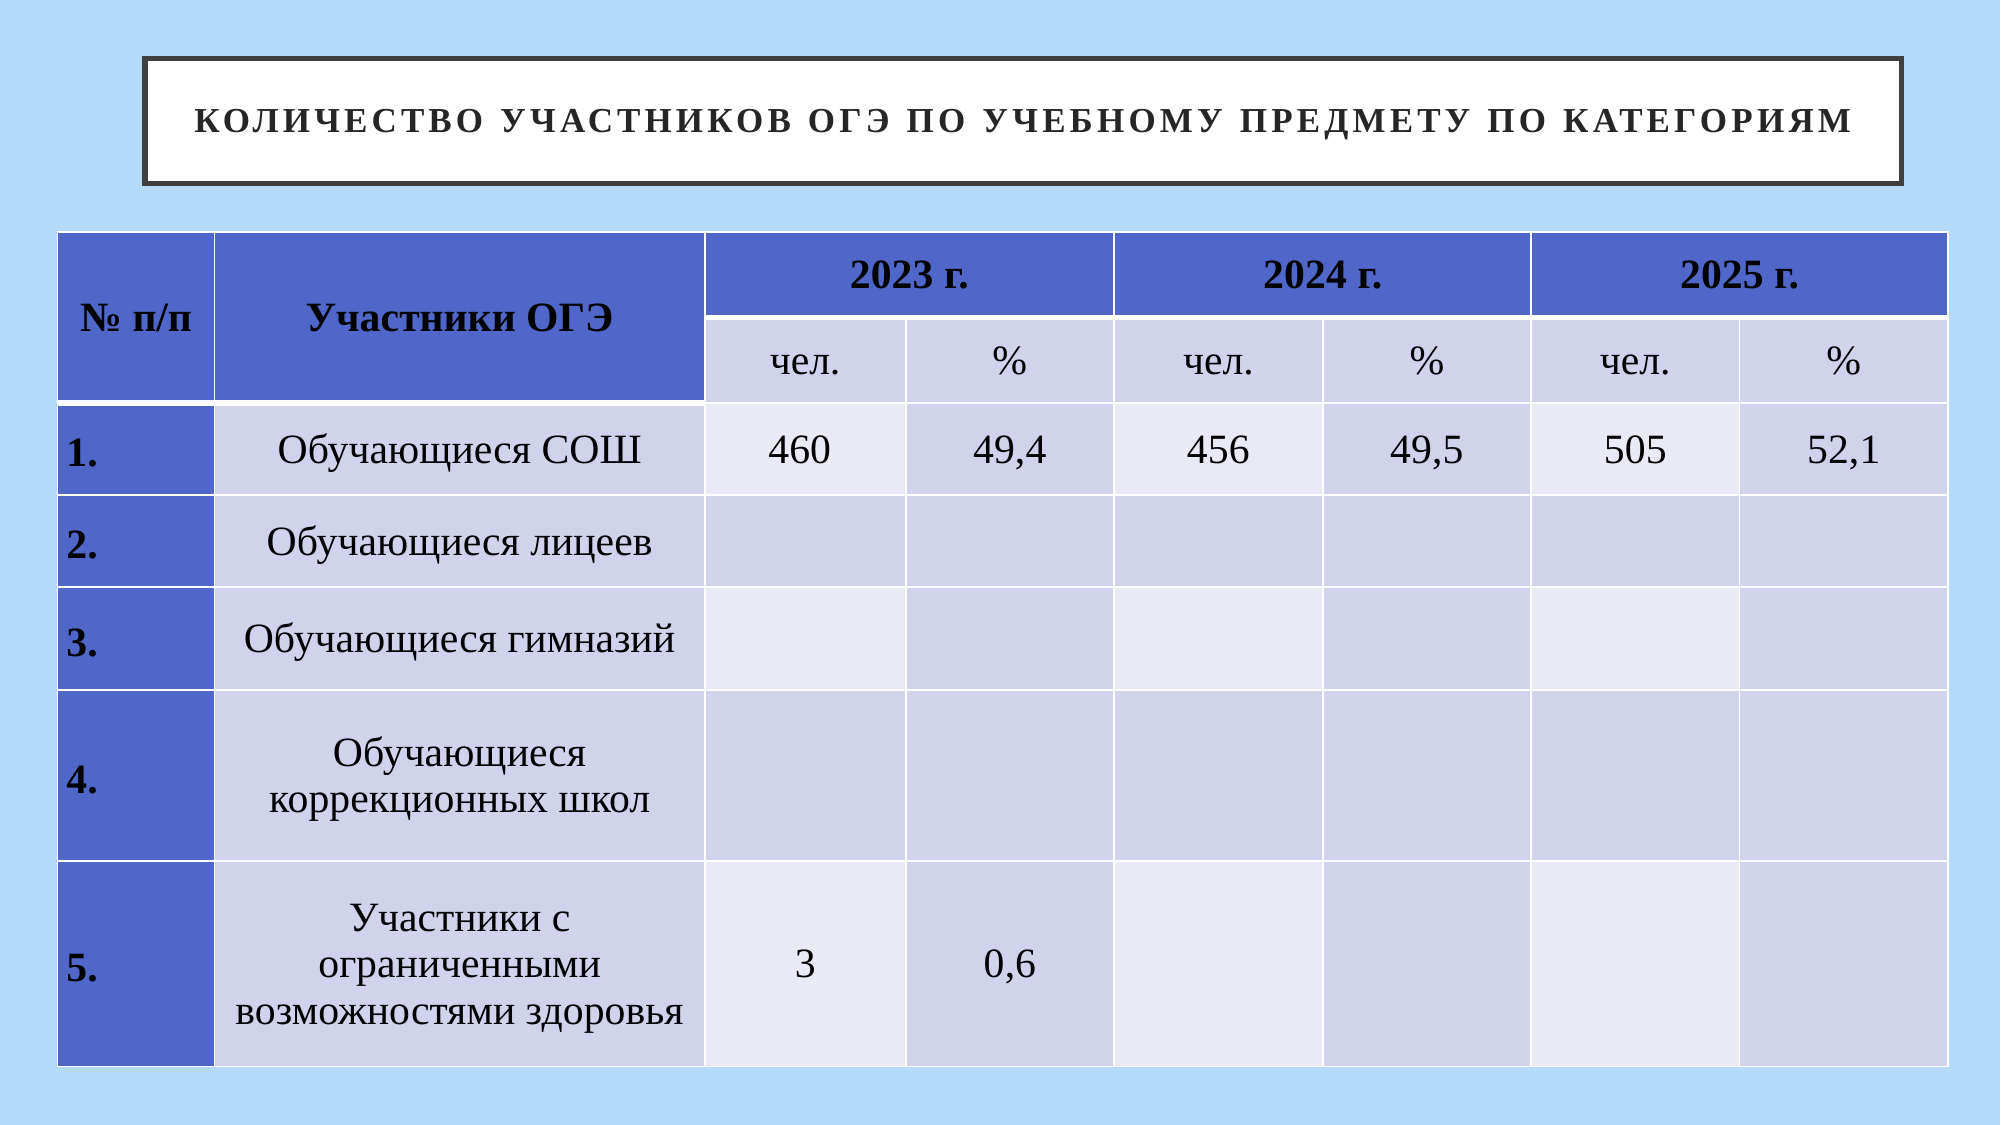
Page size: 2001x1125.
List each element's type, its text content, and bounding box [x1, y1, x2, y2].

table_cell [1115, 496, 1322, 586]
table_cell Обучающиеся лицеев [215, 496, 704, 586]
table_cell чел. [706, 320, 905, 402]
table_header 2024 г. [1115, 233, 1530, 315]
title Количество участников ОГЭ по учебному предмету по категориям [142, 56, 1904, 186]
table_cell [1740, 496, 1947, 586]
table_cell [1532, 691, 1739, 860]
table_cell [706, 588, 905, 689]
table_cell % [1324, 320, 1530, 402]
table_cell [1740, 588, 1947, 689]
table_cell Обучающиеся СОШ [215, 406, 704, 494]
table_cell 3 [706, 862, 905, 1066]
table_cell % [1740, 320, 1947, 402]
table_cell [1115, 588, 1322, 689]
table_cell [1115, 862, 1322, 1066]
table_cell [1324, 862, 1530, 1066]
table_cell [1532, 862, 1739, 1066]
table_cell 505 [1532, 404, 1739, 494]
table_cell 52,1 [1740, 404, 1947, 494]
table_cell 49,5 [1324, 404, 1530, 494]
table_cell 4. [58, 691, 214, 860]
table_cell 49,4 [907, 404, 1113, 494]
table_header Участники ОГЭ [215, 233, 704, 400]
table_cell [907, 588, 1113, 689]
table_cell 460 [706, 404, 905, 494]
table_cell Обучающиеся коррекционных школ [215, 691, 704, 860]
table_cell [1532, 588, 1739, 689]
table_cell [907, 496, 1113, 586]
table_cell 5. [58, 862, 214, 1066]
table_header 2023 г. [706, 233, 1113, 315]
table_cell [1324, 588, 1530, 689]
table_cell 2. [58, 496, 214, 586]
table_cell [1115, 691, 1322, 860]
table_cell 0,6 [907, 862, 1113, 1066]
table_cell чел. [1115, 320, 1322, 402]
table_cell [706, 496, 905, 586]
table_cell 3. [58, 588, 214, 689]
table_cell Участники с ограниченными возможностями здоровья [215, 862, 704, 1066]
table_cell [1324, 496, 1530, 586]
table_cell [706, 691, 905, 860]
table_cell [1740, 862, 1947, 1066]
table_cell % [907, 320, 1113, 402]
table_cell [1324, 691, 1530, 860]
table_header 2025 г. [1532, 233, 1947, 315]
table_cell 456 [1115, 404, 1322, 494]
table_cell чел. [1532, 320, 1739, 402]
table_header № п/п [58, 233, 214, 400]
table_cell [907, 691, 1113, 860]
table_cell [58, 406, 214, 494]
table_cell Обучающиеся гимназий [215, 588, 704, 689]
table_cell [1532, 496, 1739, 586]
table_cell [1740, 691, 1947, 860]
